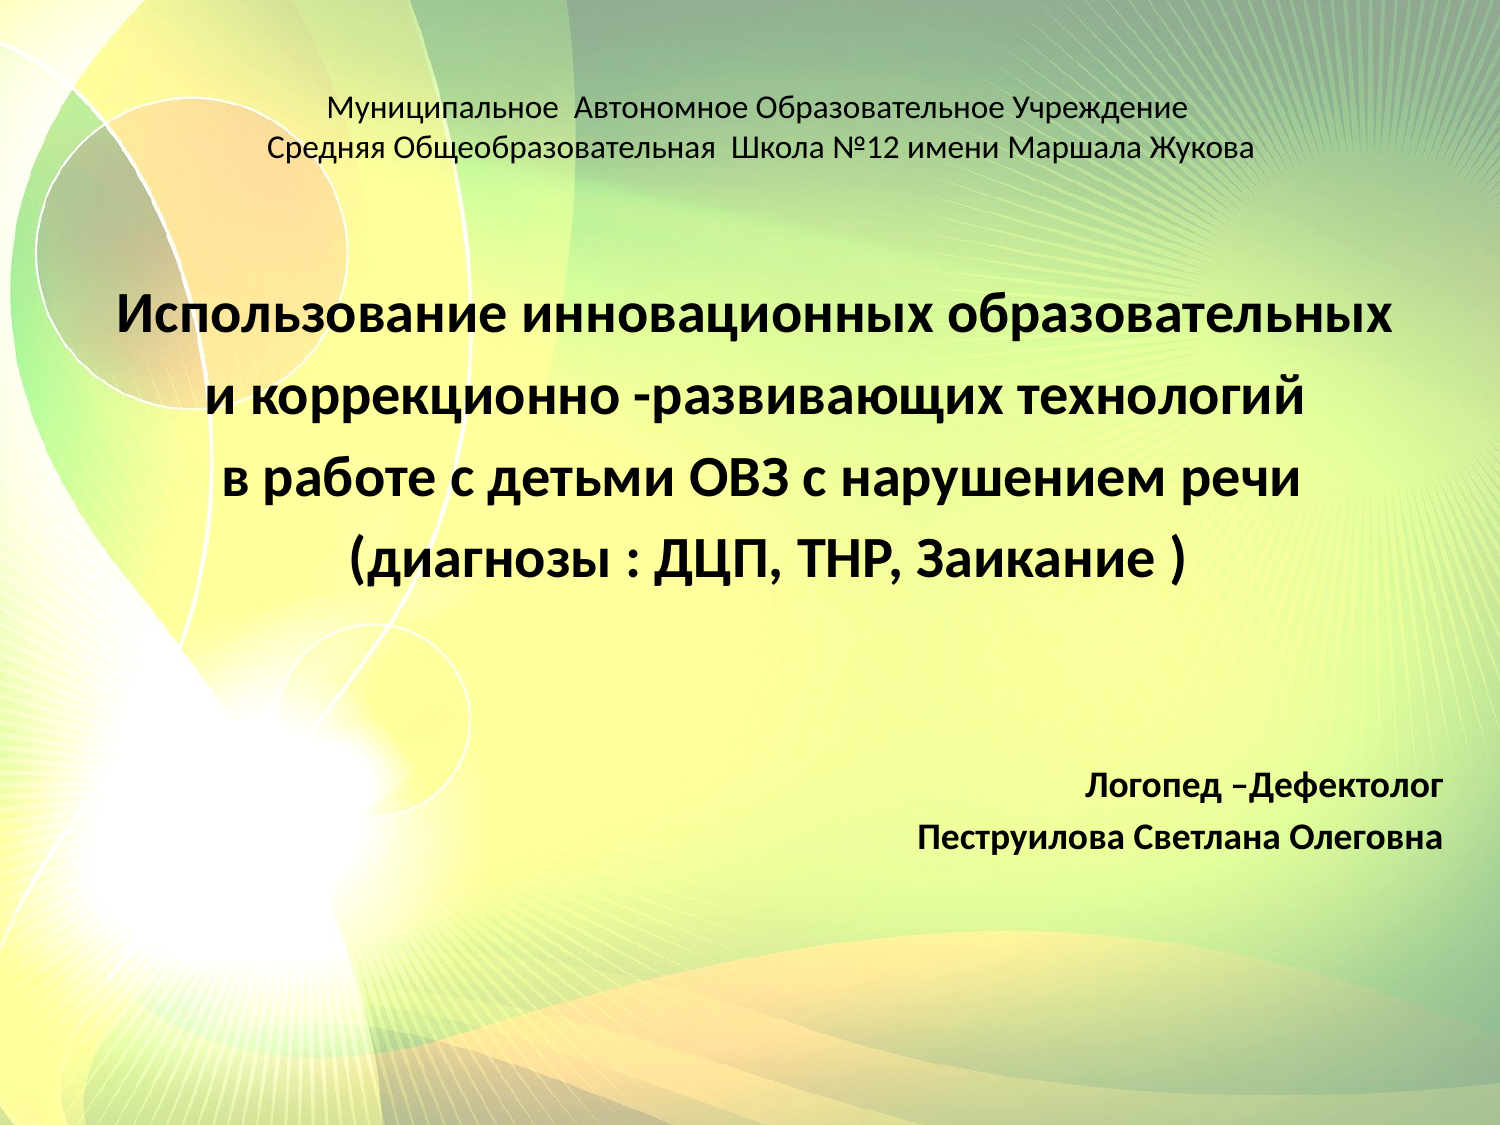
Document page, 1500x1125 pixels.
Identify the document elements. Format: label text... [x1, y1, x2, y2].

picture [0, 0, 1500, 1125]
title Муниципальное Автономное Образовательное Учреждение Средняя Общеобразовательная Школа №12 имени Маршала Жукова [135, 42, 1388, 209]
subtitle Использование инновационных образовательных и коррекционно -развивающих технологий в работе с детьми ОВЗ с нарушением речи (диагнозы : ДЦП, ТНР, Заикание ) Логопед –Дефектолог Пеструилова Светлана Олеговна [64, 267, 1459, 1059]
